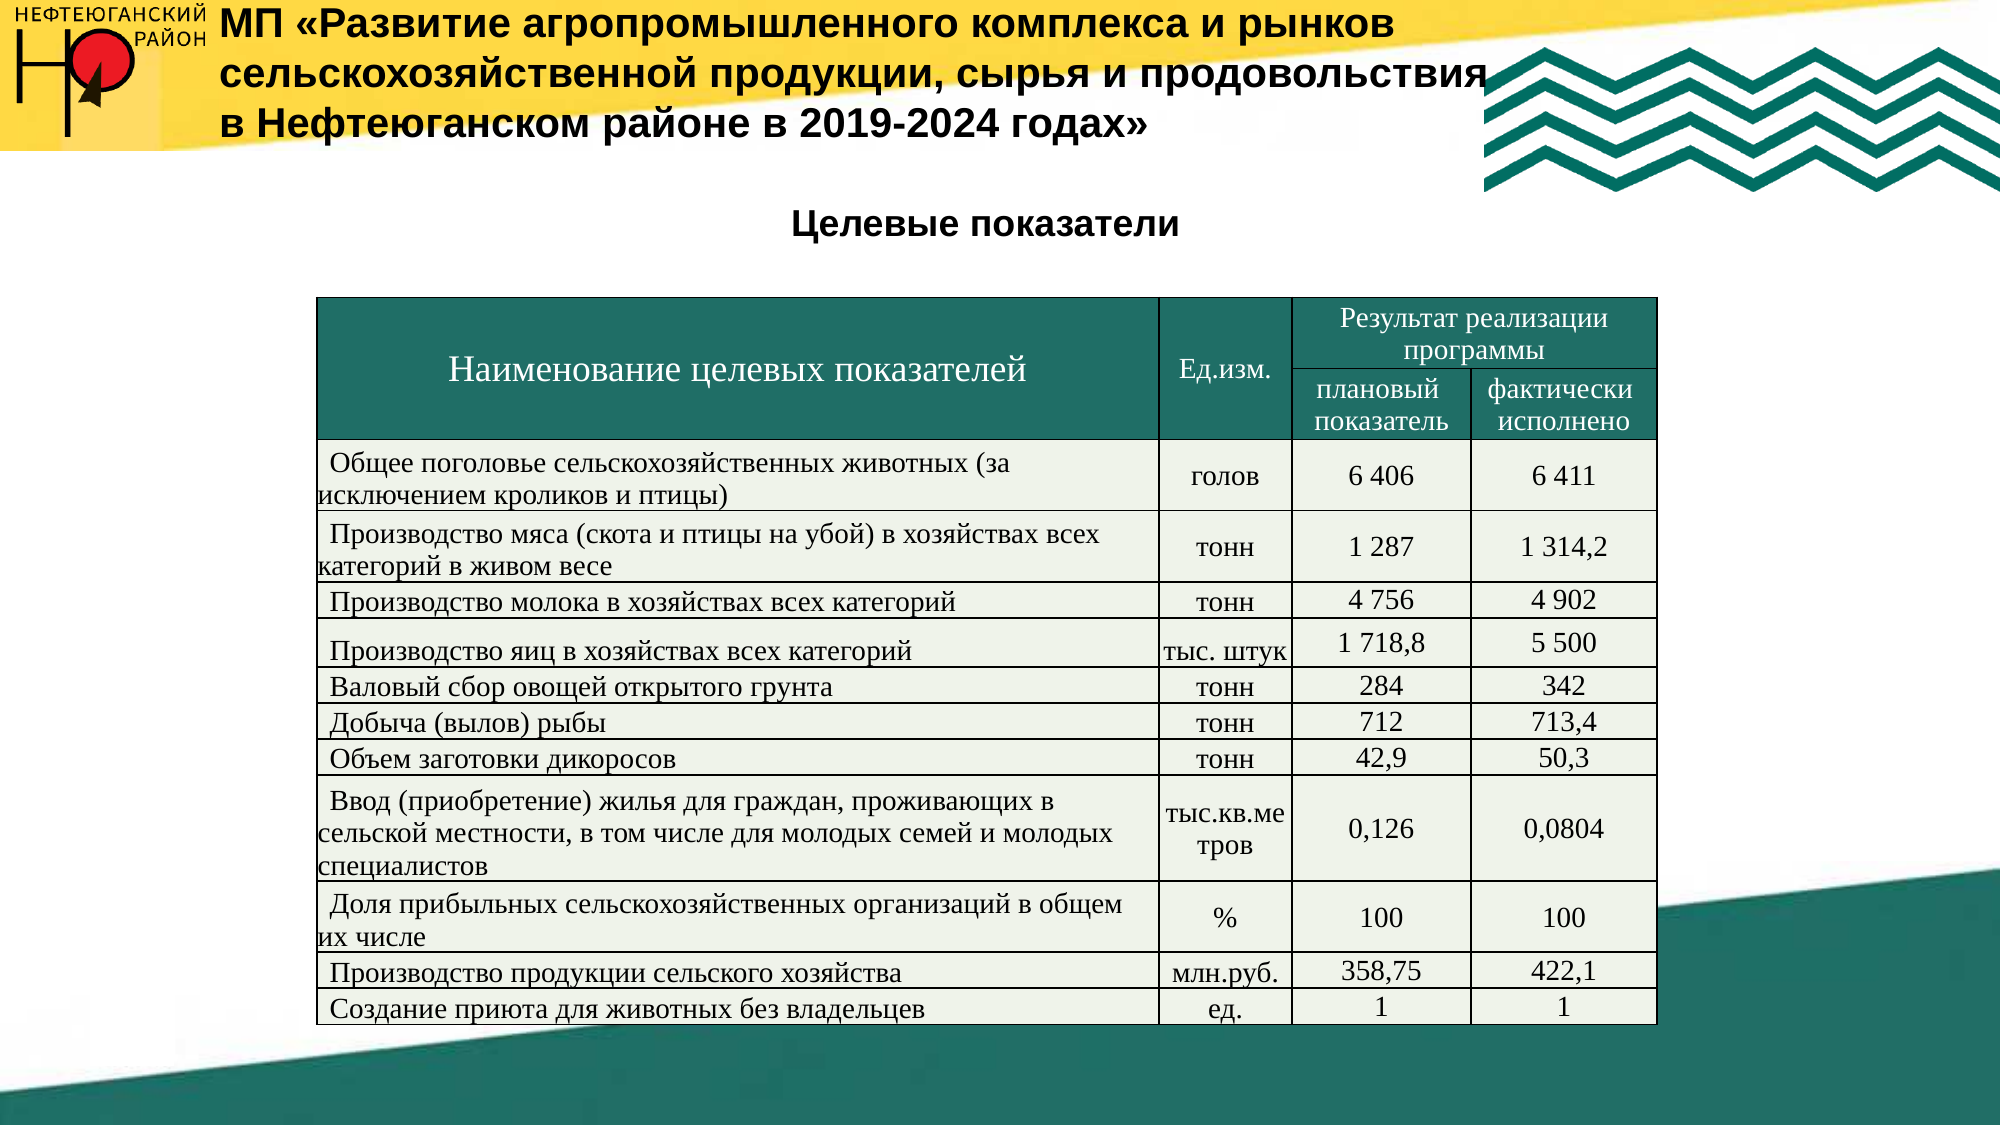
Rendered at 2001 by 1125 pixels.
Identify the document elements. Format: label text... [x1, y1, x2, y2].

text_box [0, 727, 2000, 1125]
table_cell 1 718,8 [1293, 619, 1470, 666]
picture [0, 0, 2000, 192]
table_cell Производство мяса (скота и птицы на убой) в хозяйствах всех категорий в живом весе [318, 511, 1158, 581]
table_cell тонн [1160, 583, 1291, 617]
table_cell Производство молока в хозяйствах всех категорий [318, 583, 1158, 617]
table_cell плановый показатель [1293, 369, 1470, 439]
table_cell фактически исполнено [1472, 369, 1656, 439]
table_cell Добыча (вылов) рыбы [318, 704, 1158, 725]
table_cell 342 [1472, 668, 1656, 702]
table_cell Общее поголовье сельскохозяйственных животных (за исключением кроликов и птицы) [318, 440, 1158, 510]
table_cell Производство яиц в хозяйствах всех категорий [318, 619, 1158, 666]
table_cell тонн [1160, 511, 1291, 581]
table_cell Валовый сбор овощей открытого грунта [318, 668, 1158, 702]
table_cell тонн [1160, 704, 1291, 725]
table_cell голов [1160, 440, 1291, 510]
table_cell тыс. штук [1160, 619, 1291, 666]
table_cell 284 [1293, 668, 1470, 702]
table_cell 712 [1293, 704, 1470, 725]
table_cell 1 314,2 [1472, 511, 1656, 581]
table_cell 713,4 [1472, 704, 1656, 725]
table_cell 6 406 [1293, 440, 1470, 510]
table_header Наименование целевых показателей [318, 298, 1158, 439]
table_cell 4 756 [1293, 583, 1470, 617]
table_header Результат реализации программы [1293, 298, 1656, 368]
table_cell тонн [1160, 668, 1291, 702]
table_cell 1 287 [1293, 511, 1470, 581]
table_cell 5 500 [1472, 619, 1656, 666]
table_header Ед.изм. [1160, 298, 1291, 439]
table_cell 4 902 [1472, 583, 1656, 617]
text_box Целевые показатели [776, 191, 1206, 252]
table_cell 6 411 [1472, 440, 1656, 510]
